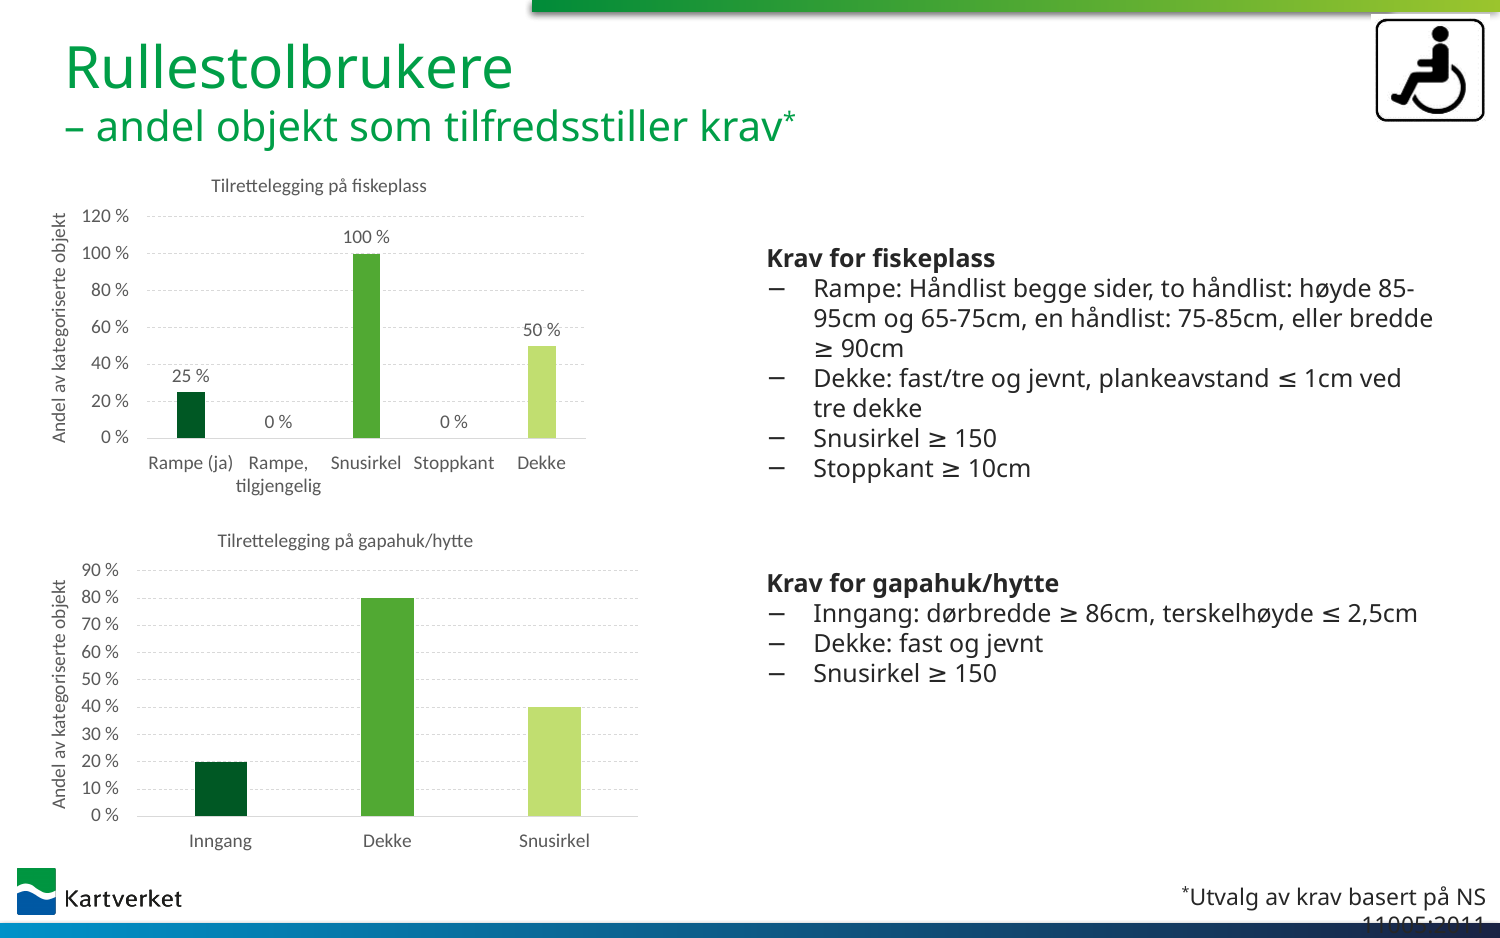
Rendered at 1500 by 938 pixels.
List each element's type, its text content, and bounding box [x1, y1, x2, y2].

picture [1371, 13, 1491, 127]
text_box Krav for fiskeplass Rampe: Håndlist begge sider, to håndlist: høyde 85-95cm og 65-75cm, en håndlist: 75-85cm, eller bredde ≥ 90cm Dekke: fast/tre og jevnt, plankeavstand ≤ 1cm ved tre dekke Snusirkel ≥ 150 Stoppkant ≥ 10cm [751, 235, 1452, 490]
text_box *Utvalg av krav basert på NS 11005:2011 [1068, 873, 1500, 938]
picture [41, 520, 650, 859]
picture [41, 166, 597, 505]
text_box Krav for gapahuk/hytte Inngang: dørbredde ≥ 86cm, terskelhøyde ≤ 2,5cm Dekke: fast og jevnt Snusirkel ≥ 150 [751, 560, 1452, 695]
text_box Rullestolbrukere – andel objekt som tilfredsstiller krav* [49, 29, 1431, 158]
